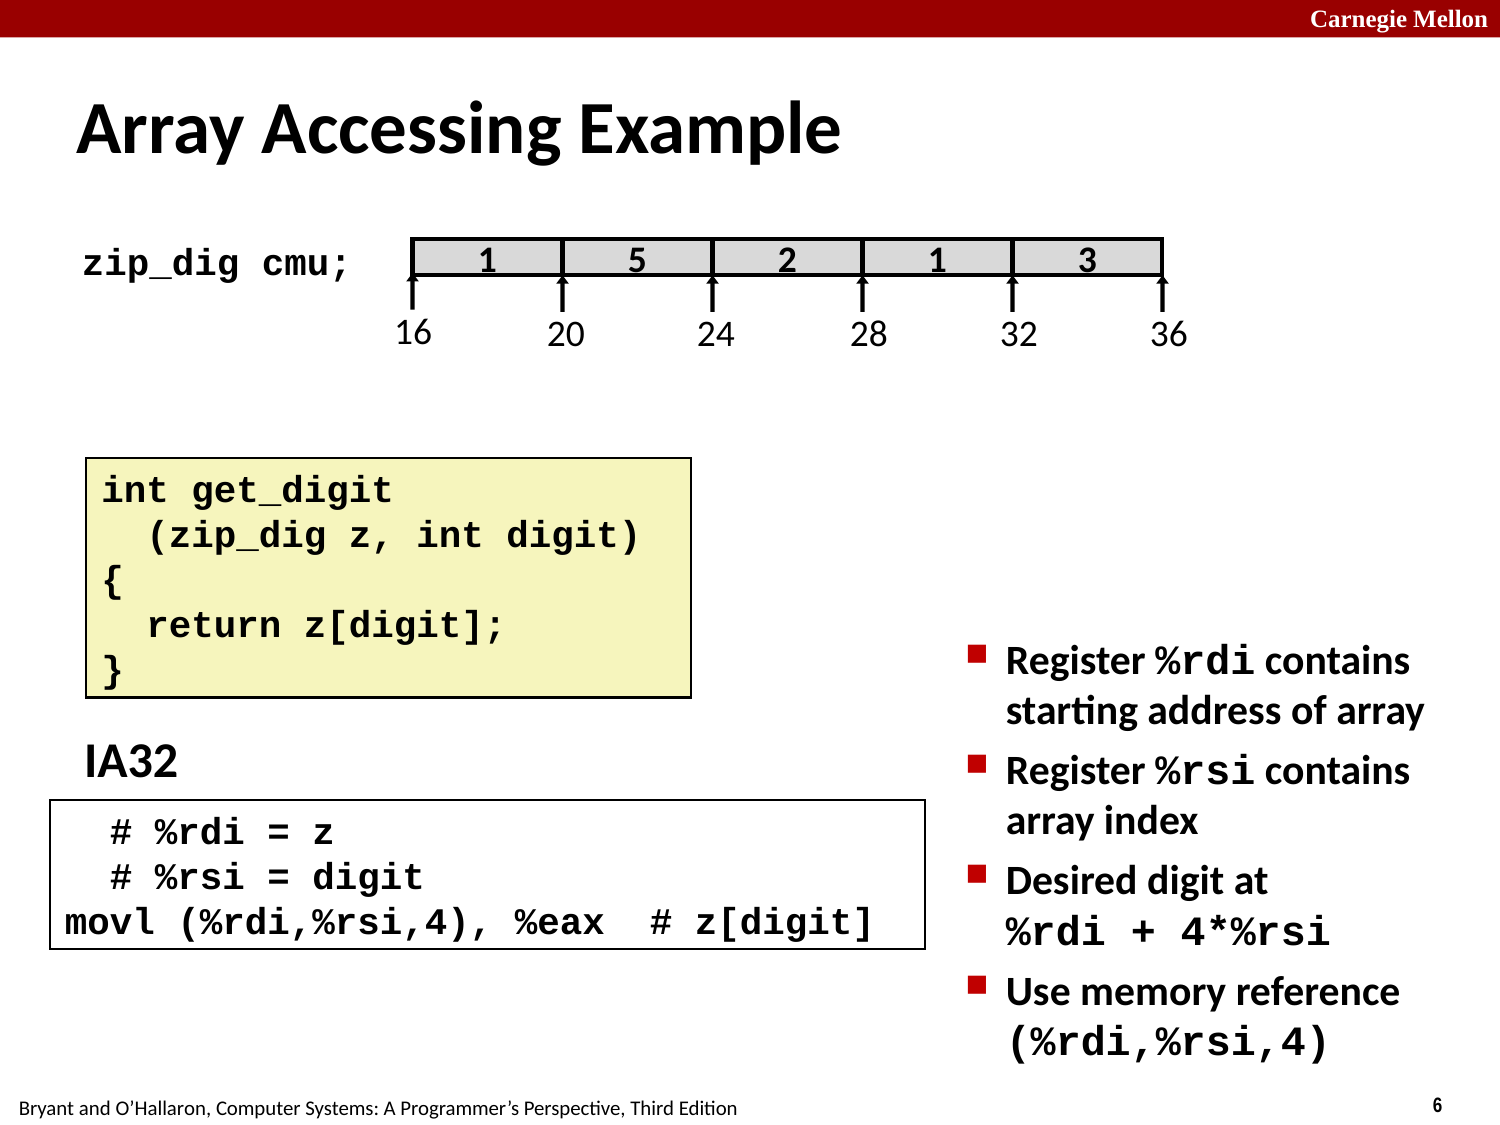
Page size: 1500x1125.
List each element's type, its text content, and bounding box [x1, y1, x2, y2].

title Array Accessing Example [61, 60, 1307, 187]
text_box # %rdi = z # %rsi = digit movl (%rdi,%rsi,4), %eax # z[digit] [50, 799, 925, 950]
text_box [358, 238, 1251, 363]
list Register %rdi contains starting address of array Register %rsi contains array index Desired digit at %rdi + 4*%rsi Use memory reference (%rdi,%rsi,4) [924, 624, 1488, 1115]
text_box zip_dig cmu; [49, 230, 367, 291]
text_box IA32 [69, 720, 194, 796]
text_box int get_digit (zip_dig z, int digit) { return z[digit]; } [86, 458, 691, 698]
